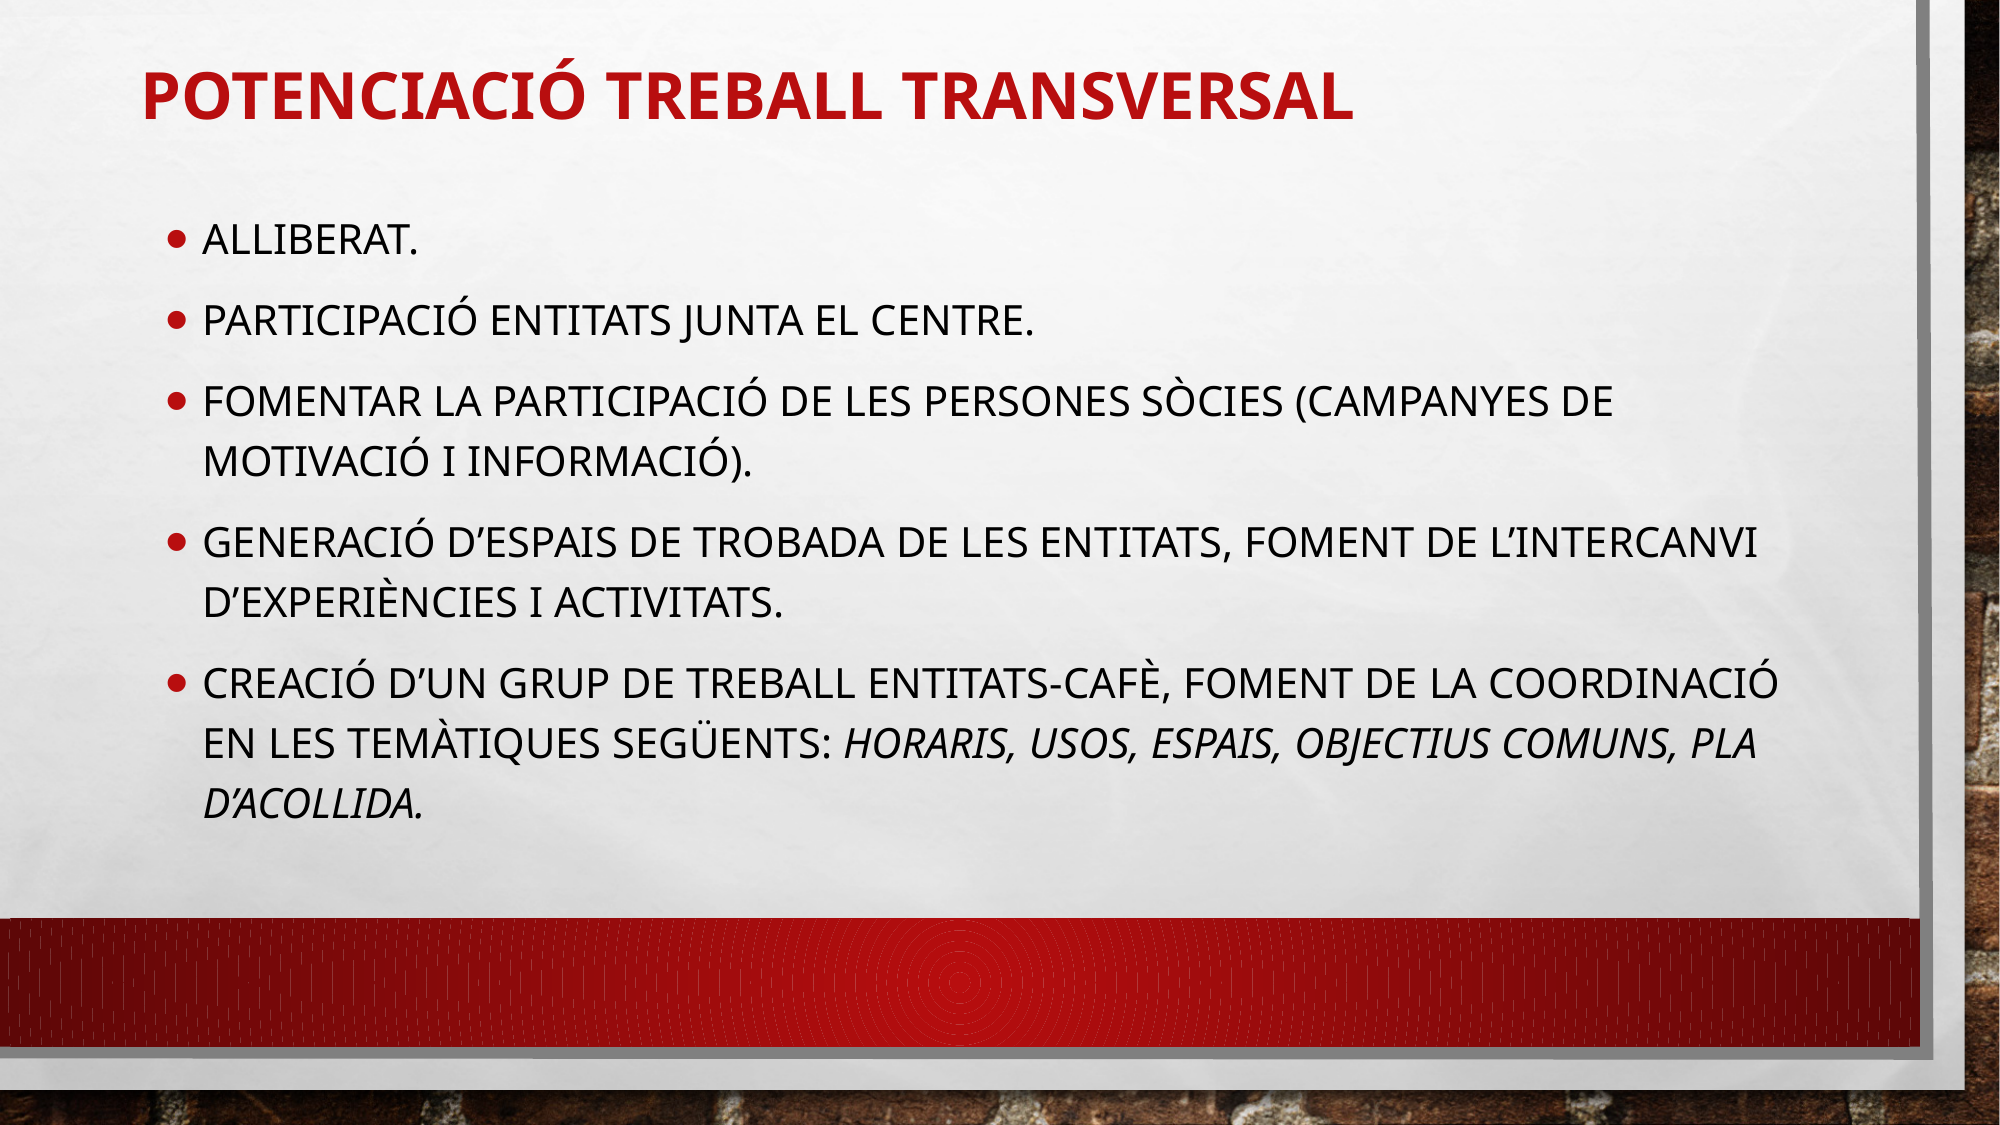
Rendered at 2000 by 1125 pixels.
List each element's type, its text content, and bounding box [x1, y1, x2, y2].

list Alliberat. Participació entitats Junta El Centre. Fomentar la participació de les persones sòcies (campanyes de motivació i informació). Generació d’espais de trobada de les entitats, foment de l’intercanvi d’experiències i activitats. Creació d’un grup de treball Entitats-Cafè, foment de la coordinació en les temàtiques següents: Horaris, Usos, Espais, Objectius comuns, Pla d’acollida. [149, 172, 1850, 858]
picture [0, 0, 2000, 1125]
title Potenciació treball transversal [125, 54, 1767, 220]
